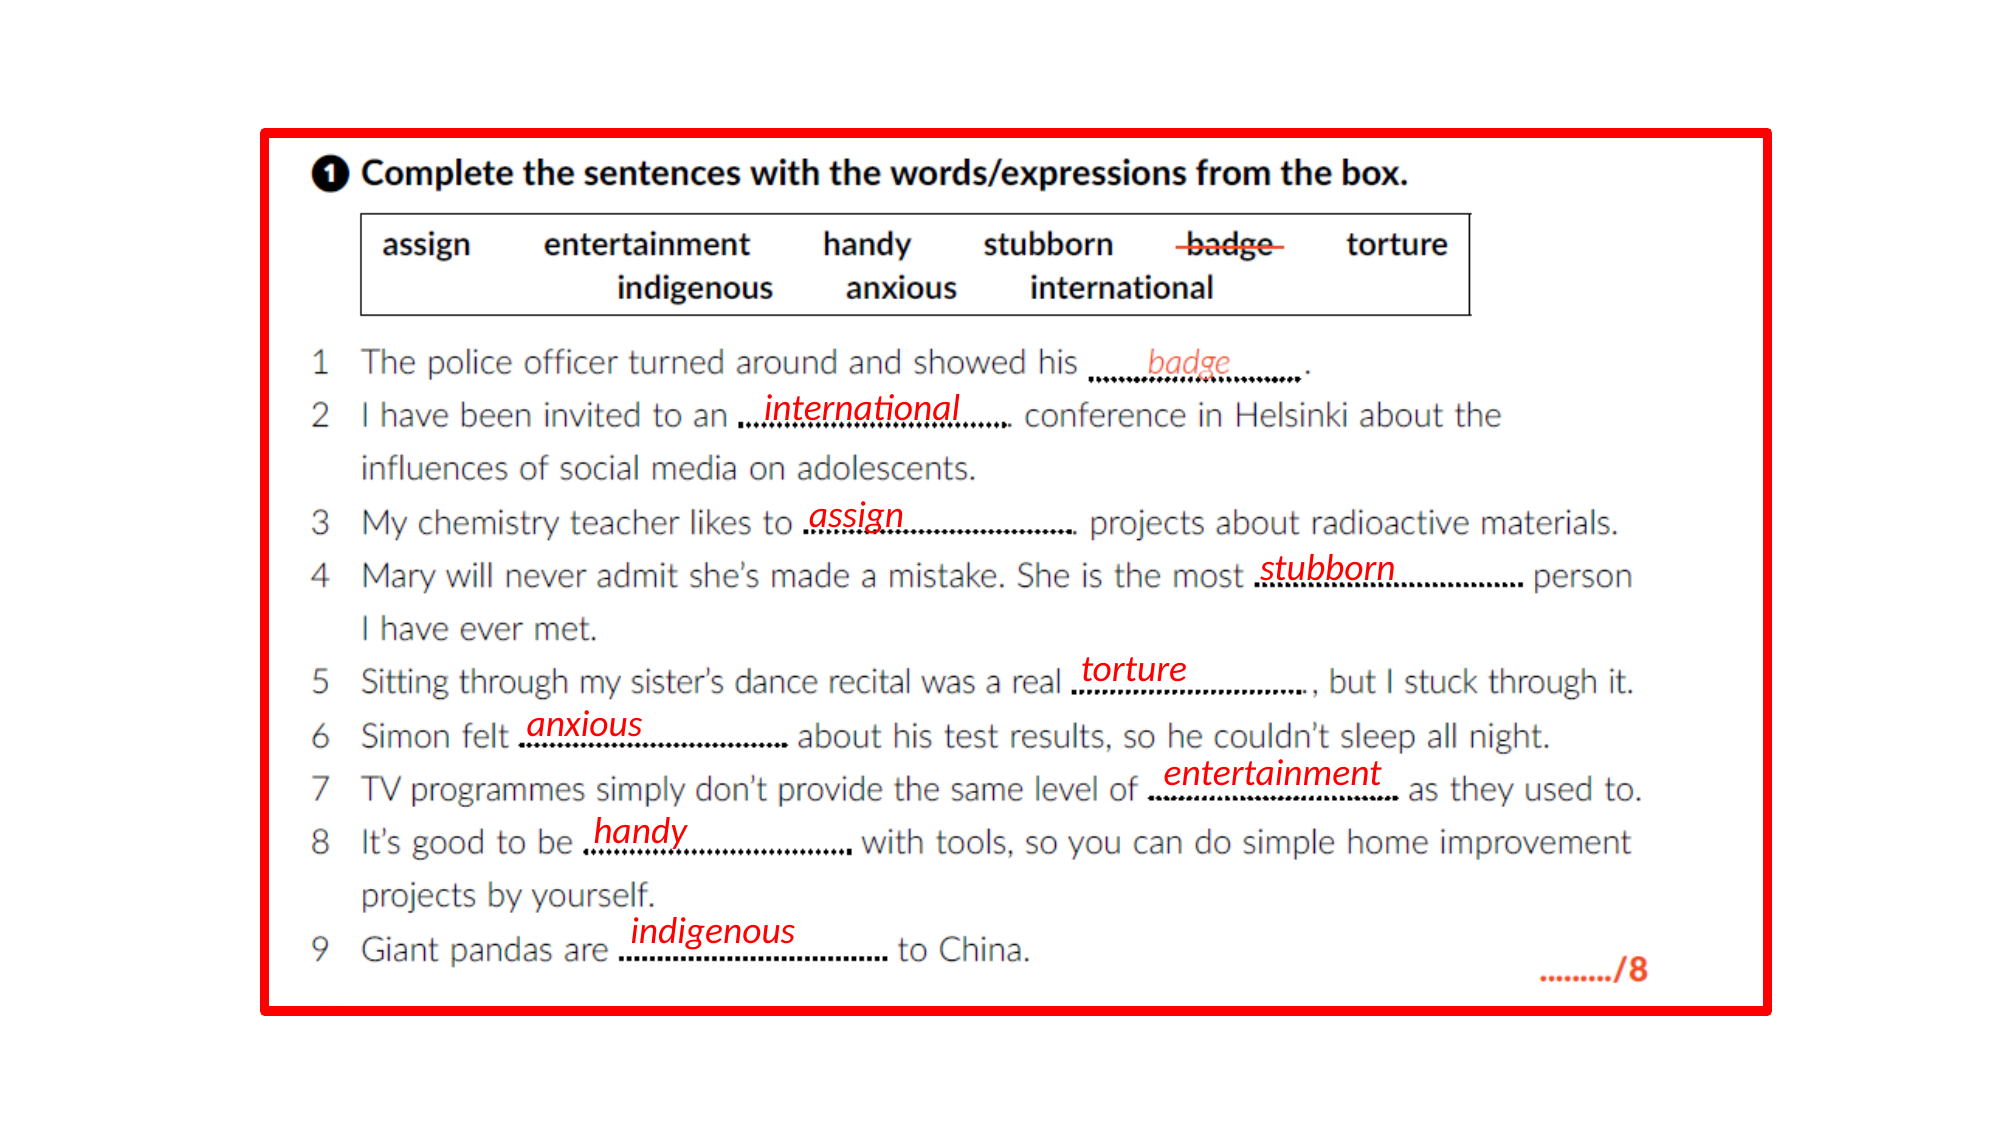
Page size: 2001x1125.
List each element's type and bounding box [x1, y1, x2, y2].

picture [269, 137, 1764, 1007]
